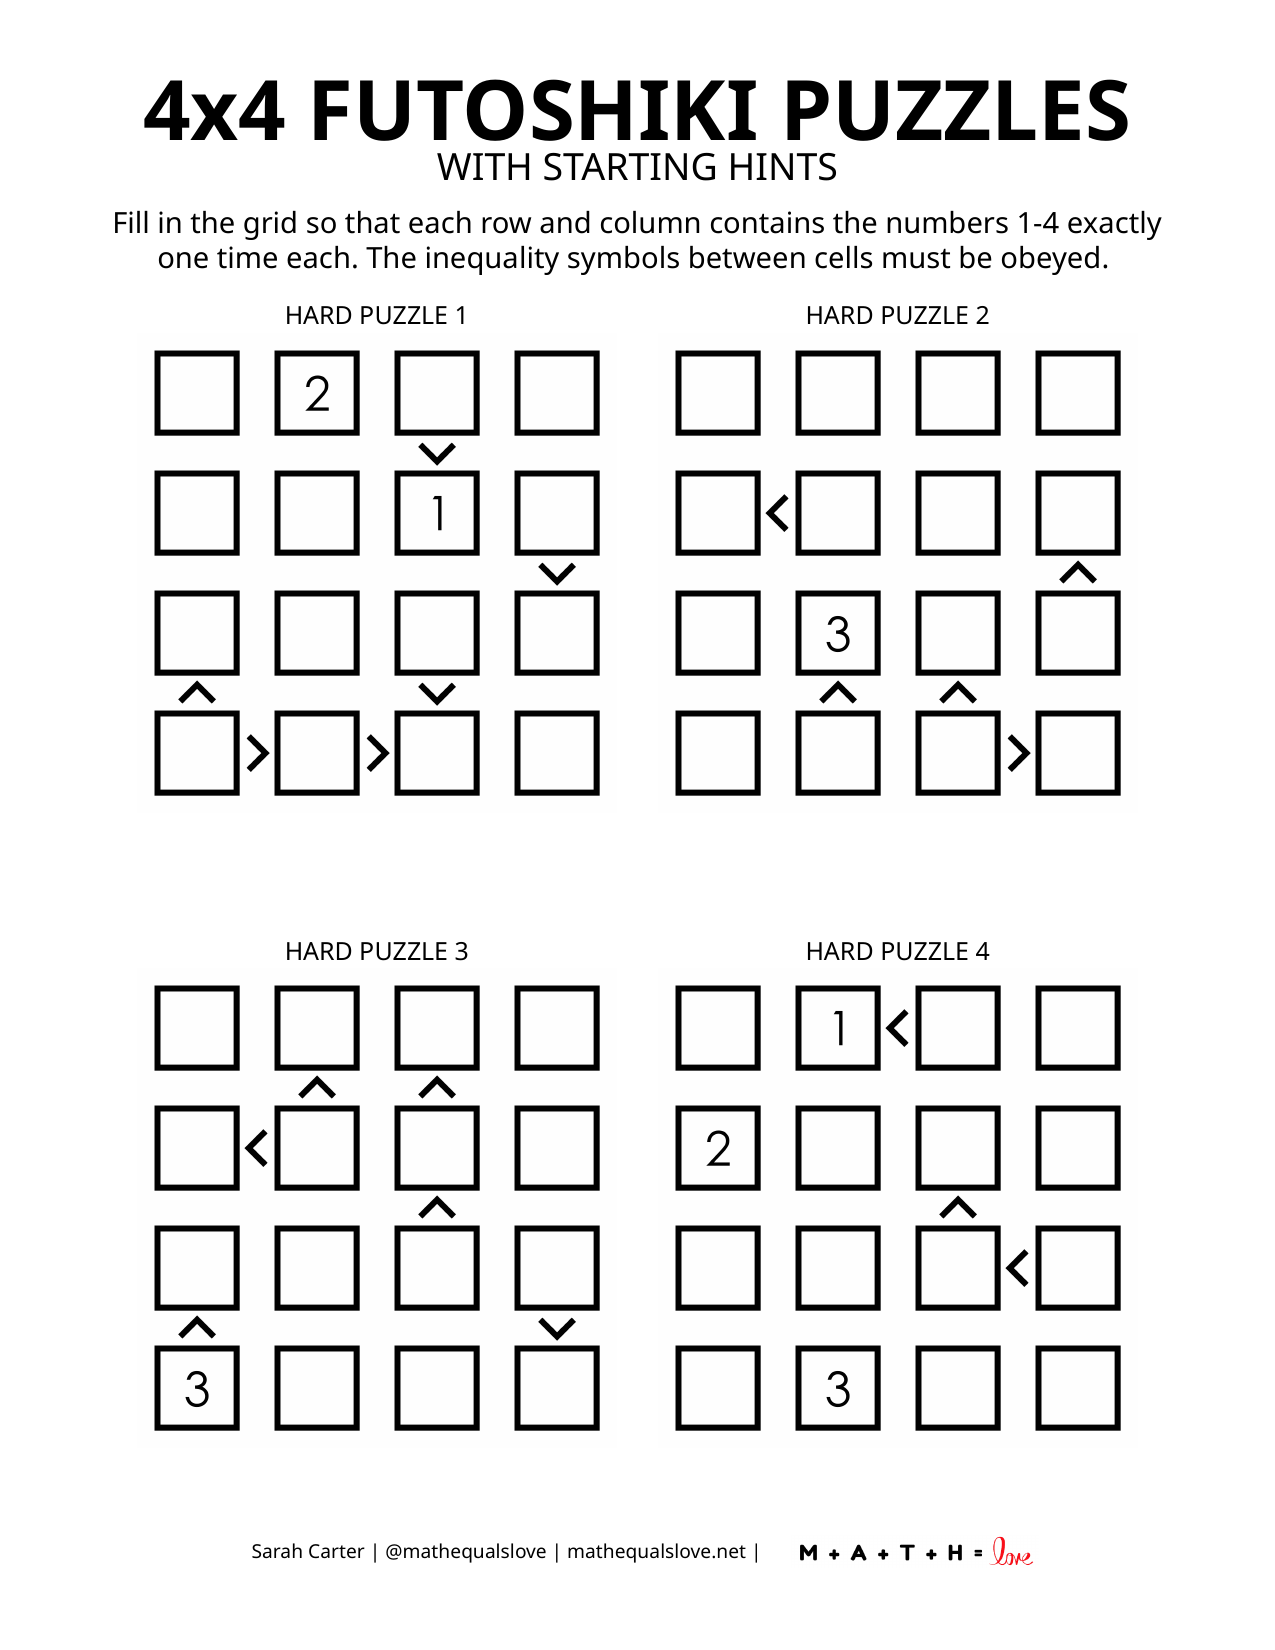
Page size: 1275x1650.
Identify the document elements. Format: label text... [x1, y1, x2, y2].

text_box Fill in the grid so that each row and column contains the numbers 1-4 exactly one time each. The inequality symbols between cells must be obeyed. [0, 196, 1275, 282]
text_box Sarah Carter | @mathequalslove | mathequalslove.net | [236, 1532, 1071, 1570]
picture [136, 332, 618, 813]
text_box WITH STARTING HINTS [0, 136, 1275, 196]
picture [790, 1534, 1039, 1569]
text_box HARD PUZZLE 1 [137, 299, 617, 332]
picture [657, 968, 1138, 1449]
picture [657, 332, 1138, 813]
text_box HARD PUZZLE 2 [658, 299, 1138, 332]
text_box 4x4 FUTOSHIKI PUZZLES [77, 50, 1198, 136]
text_box HARD PUZZLE 3 [137, 935, 617, 968]
picture [136, 968, 618, 1449]
text_box HARD PUZZLE 4 [658, 935, 1138, 968]
